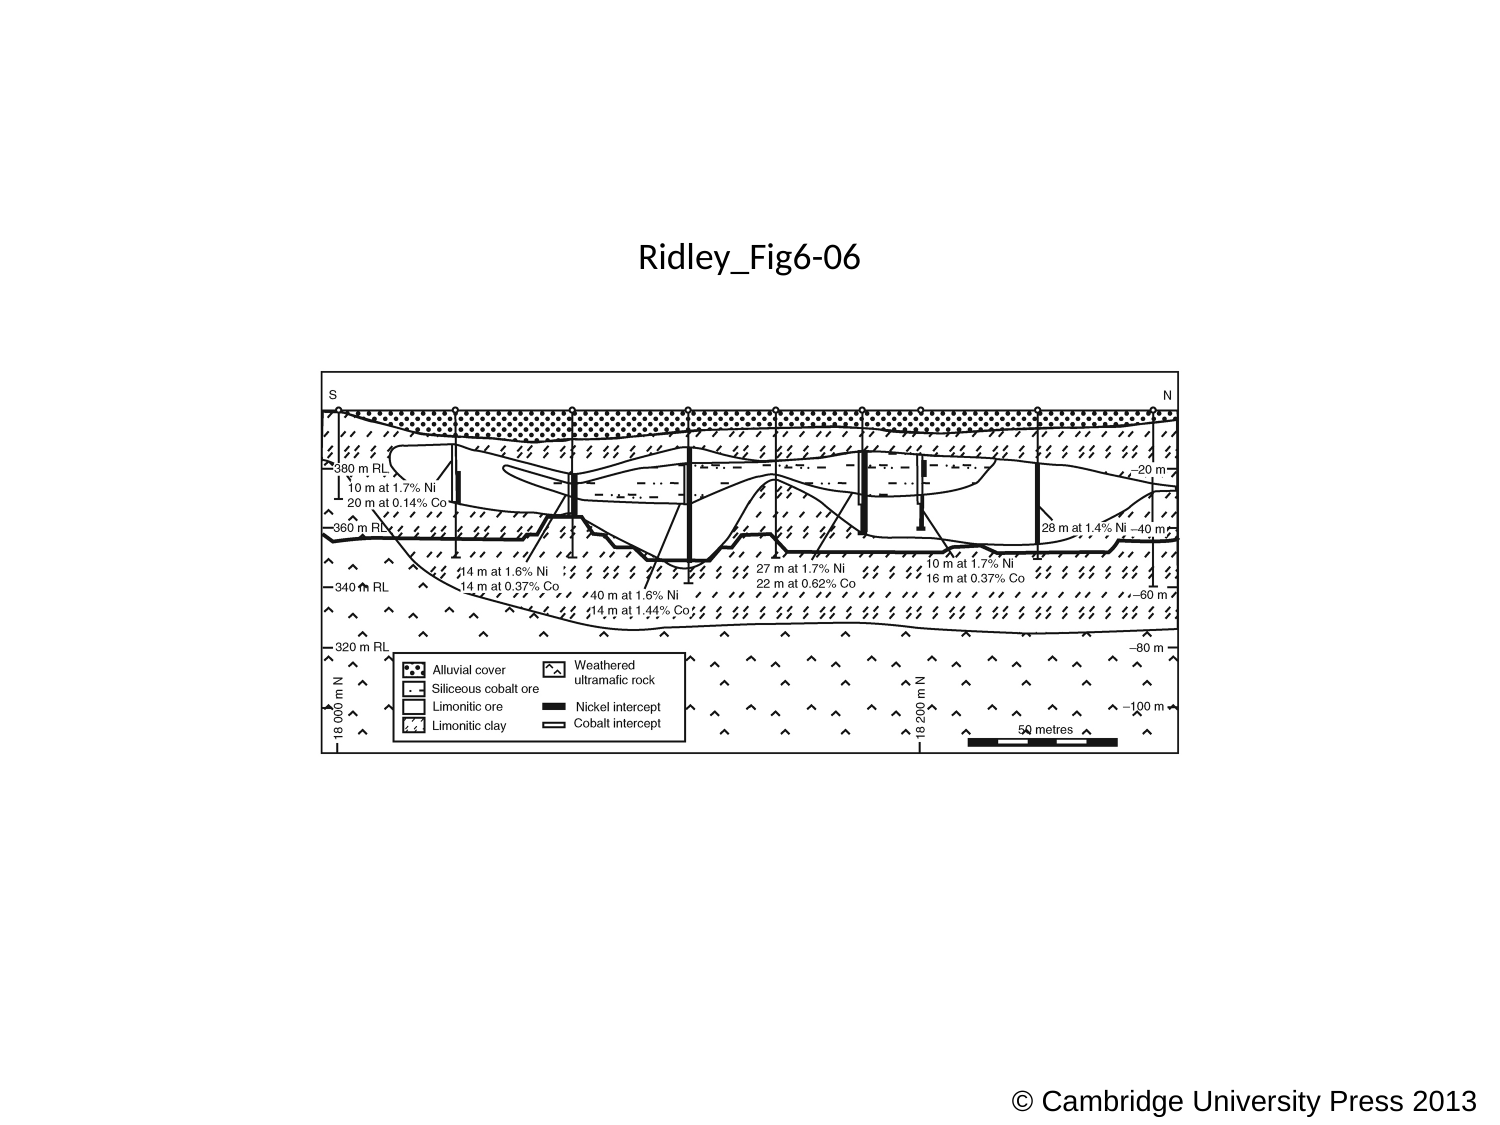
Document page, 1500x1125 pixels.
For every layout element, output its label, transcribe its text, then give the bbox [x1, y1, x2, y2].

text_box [309, 224, 1191, 765]
text_box © Cambridge University Press 2013 [907, 1074, 1493, 1125]
